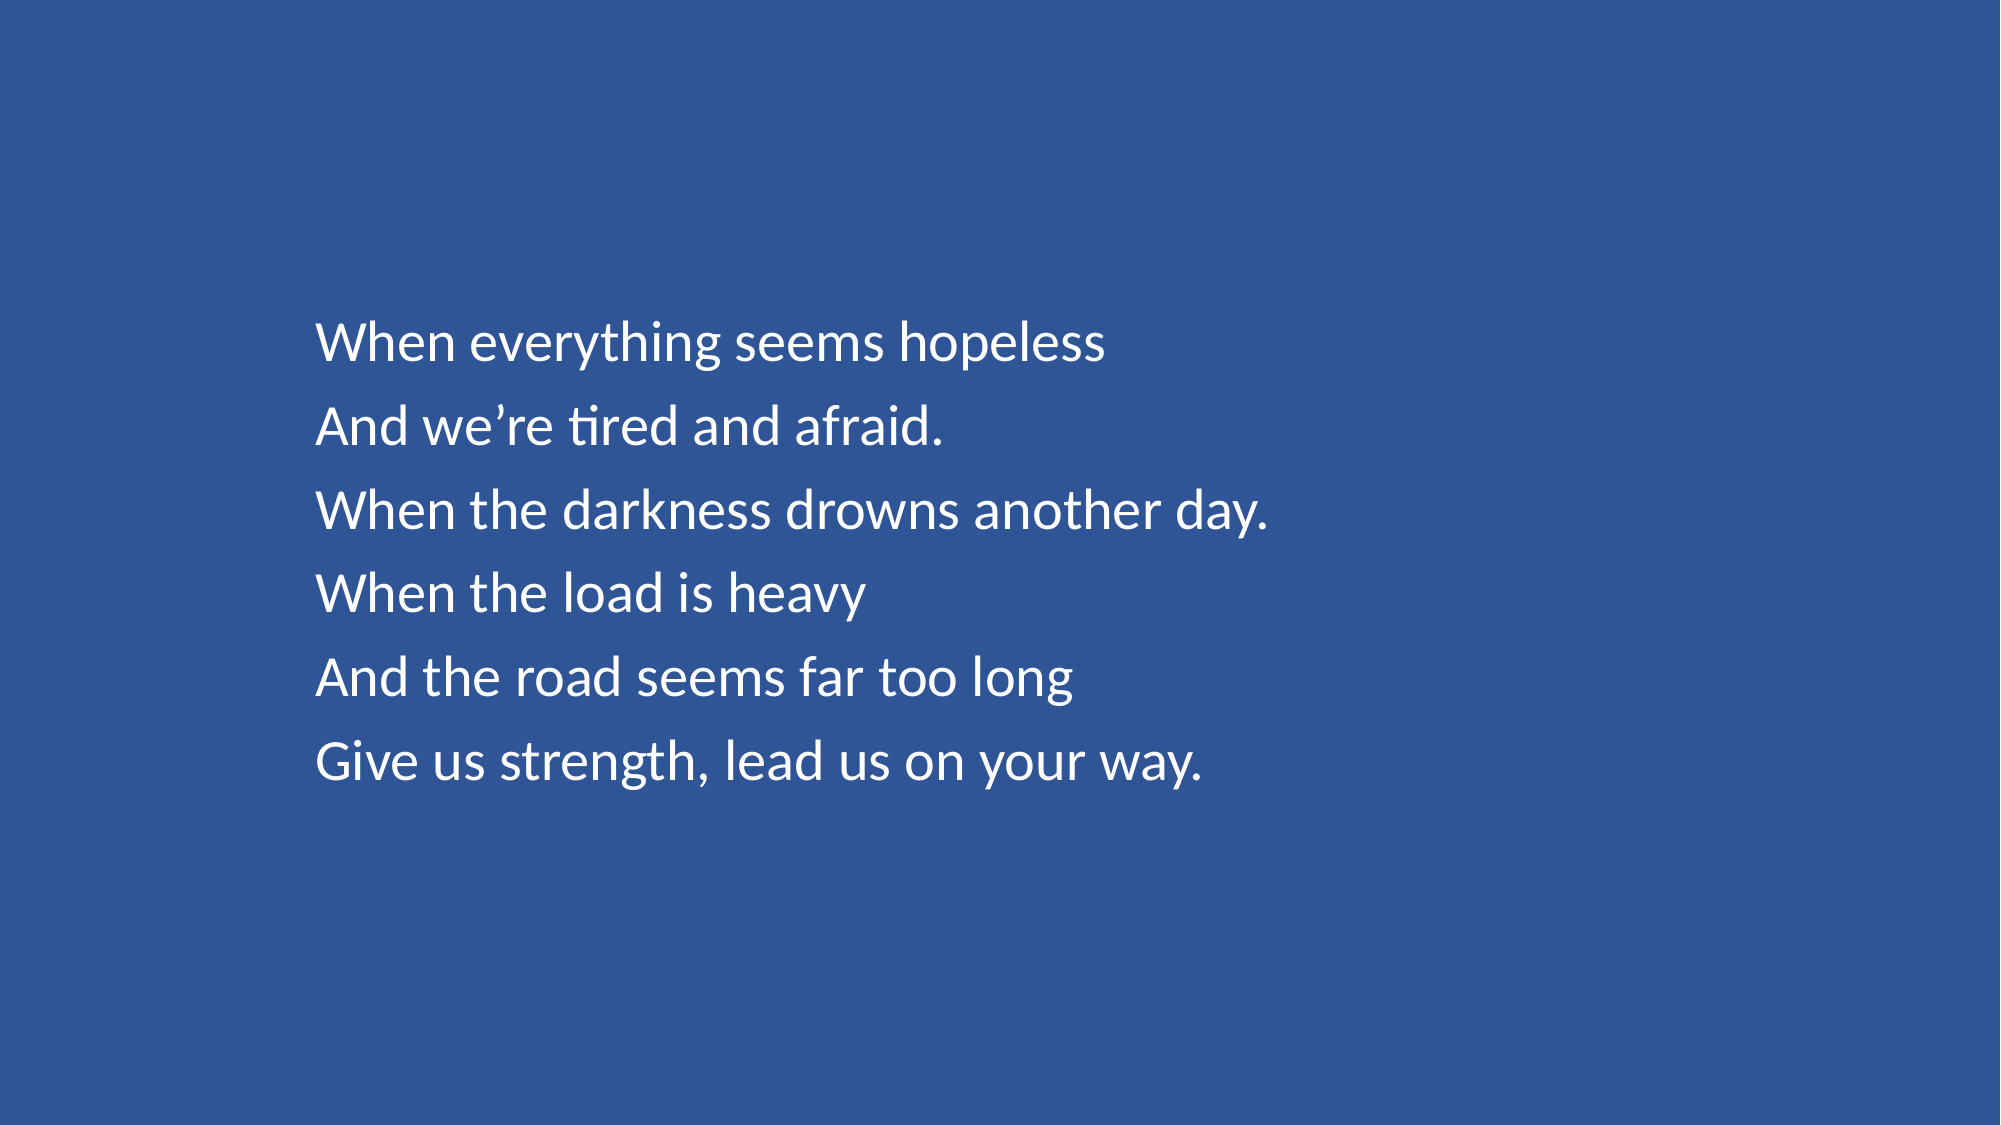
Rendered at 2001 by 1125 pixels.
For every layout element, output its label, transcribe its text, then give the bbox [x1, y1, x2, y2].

list When everything seems hopeless And we’re tired and afraid. When the darkness drowns another day. When the load is heavy And the road seems far too long Give us strength, lead us on your way. [300, 304, 1700, 821]
